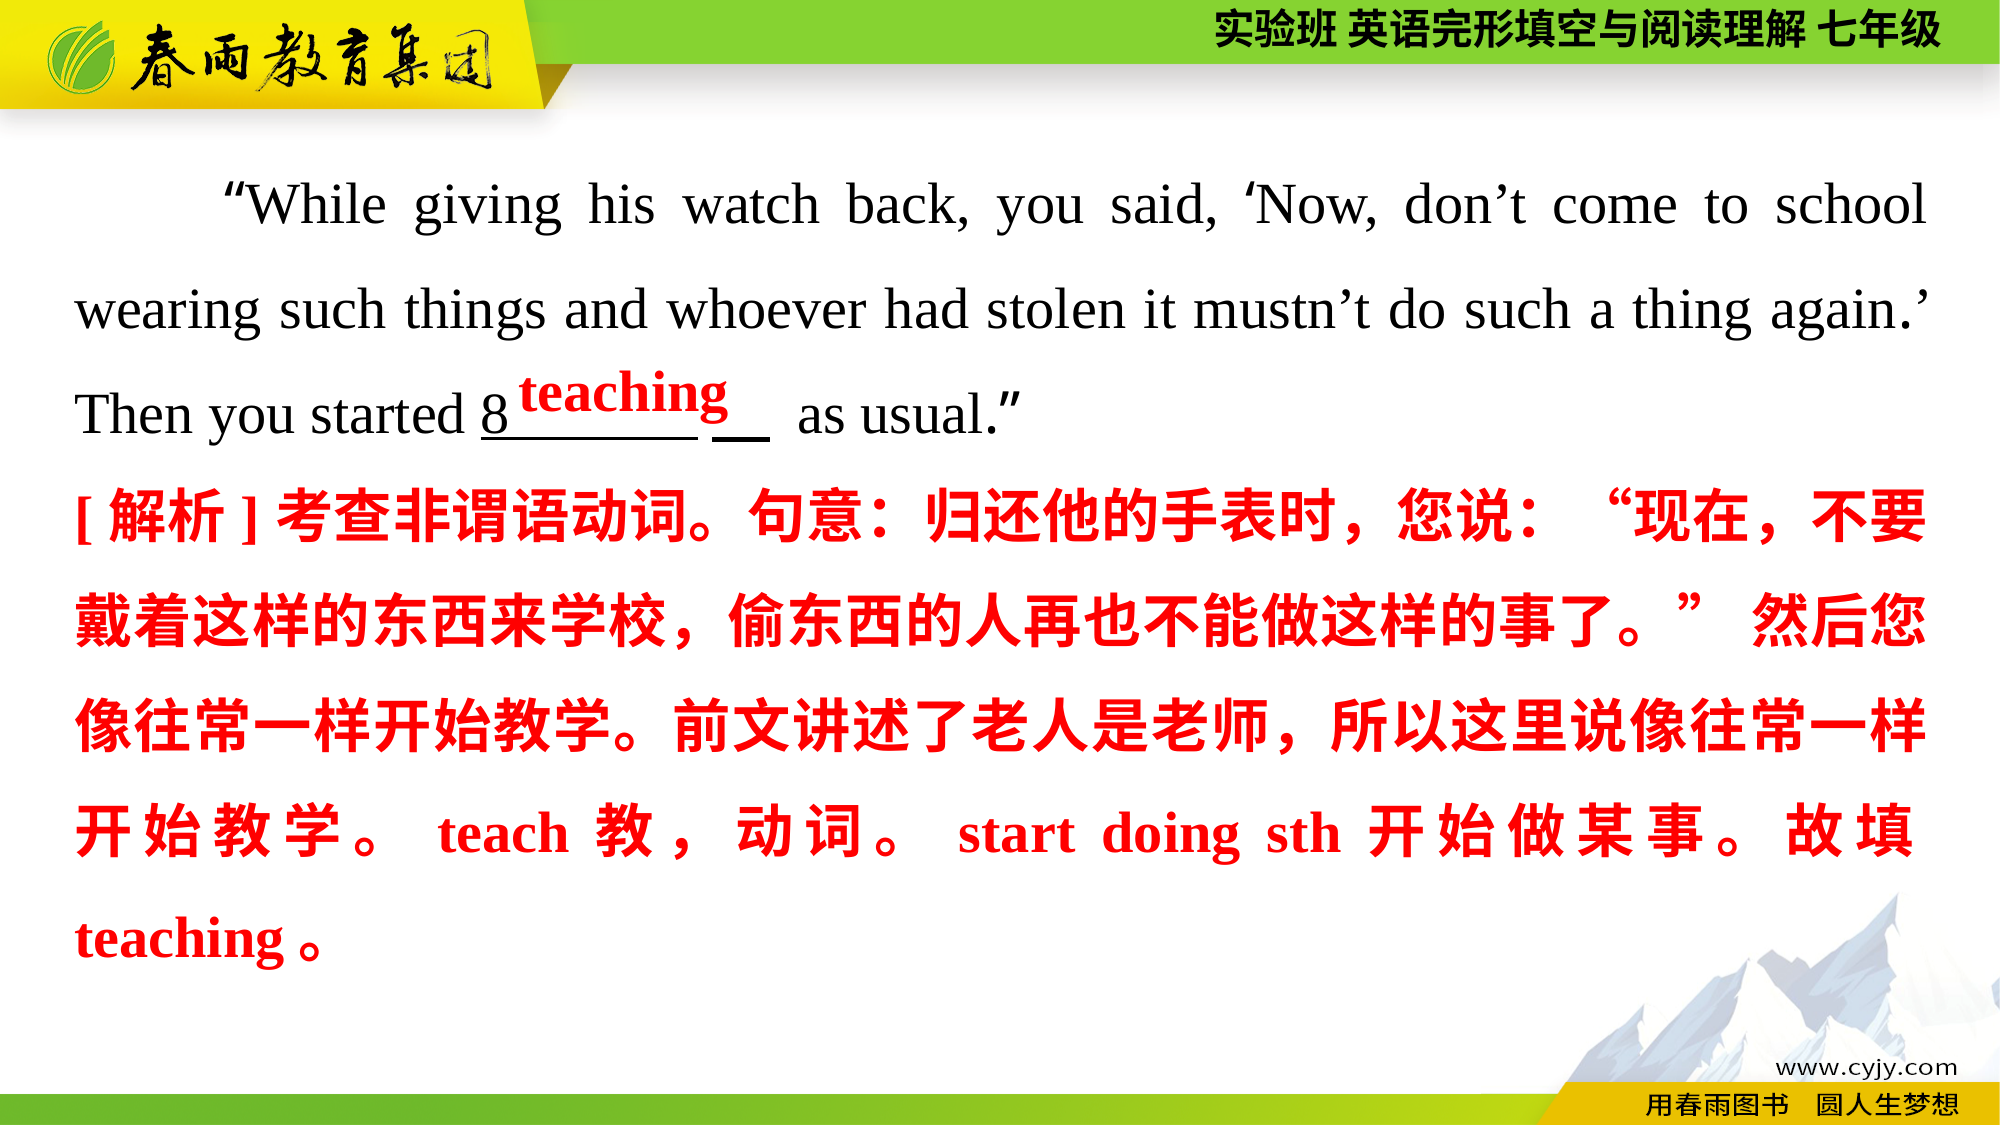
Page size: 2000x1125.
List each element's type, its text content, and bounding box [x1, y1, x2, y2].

text_box teaching [489, 345, 745, 430]
text_box [解析]考查非谓语动词。句意：归还他的手表时，您说：“现在，不要戴着这样的东西来学校，偷东西的人再也不能做这样的事了。” 然后您像往常一样开始教学。前文讲述了老人是老师，所以这里说像往常一样开始教学。teach教，动词。start doing sth开始做某事。故填teaching。 [59, 436, 1944, 977]
list “While giving his watch back, you said, ‘Now, don’t come to school wearing such things and whoever had stolen it mustn’t do such a thing again.’ Then you started 8 as usual.” [59, 122, 1944, 436]
picture [0, 0, 2000, 1125]
